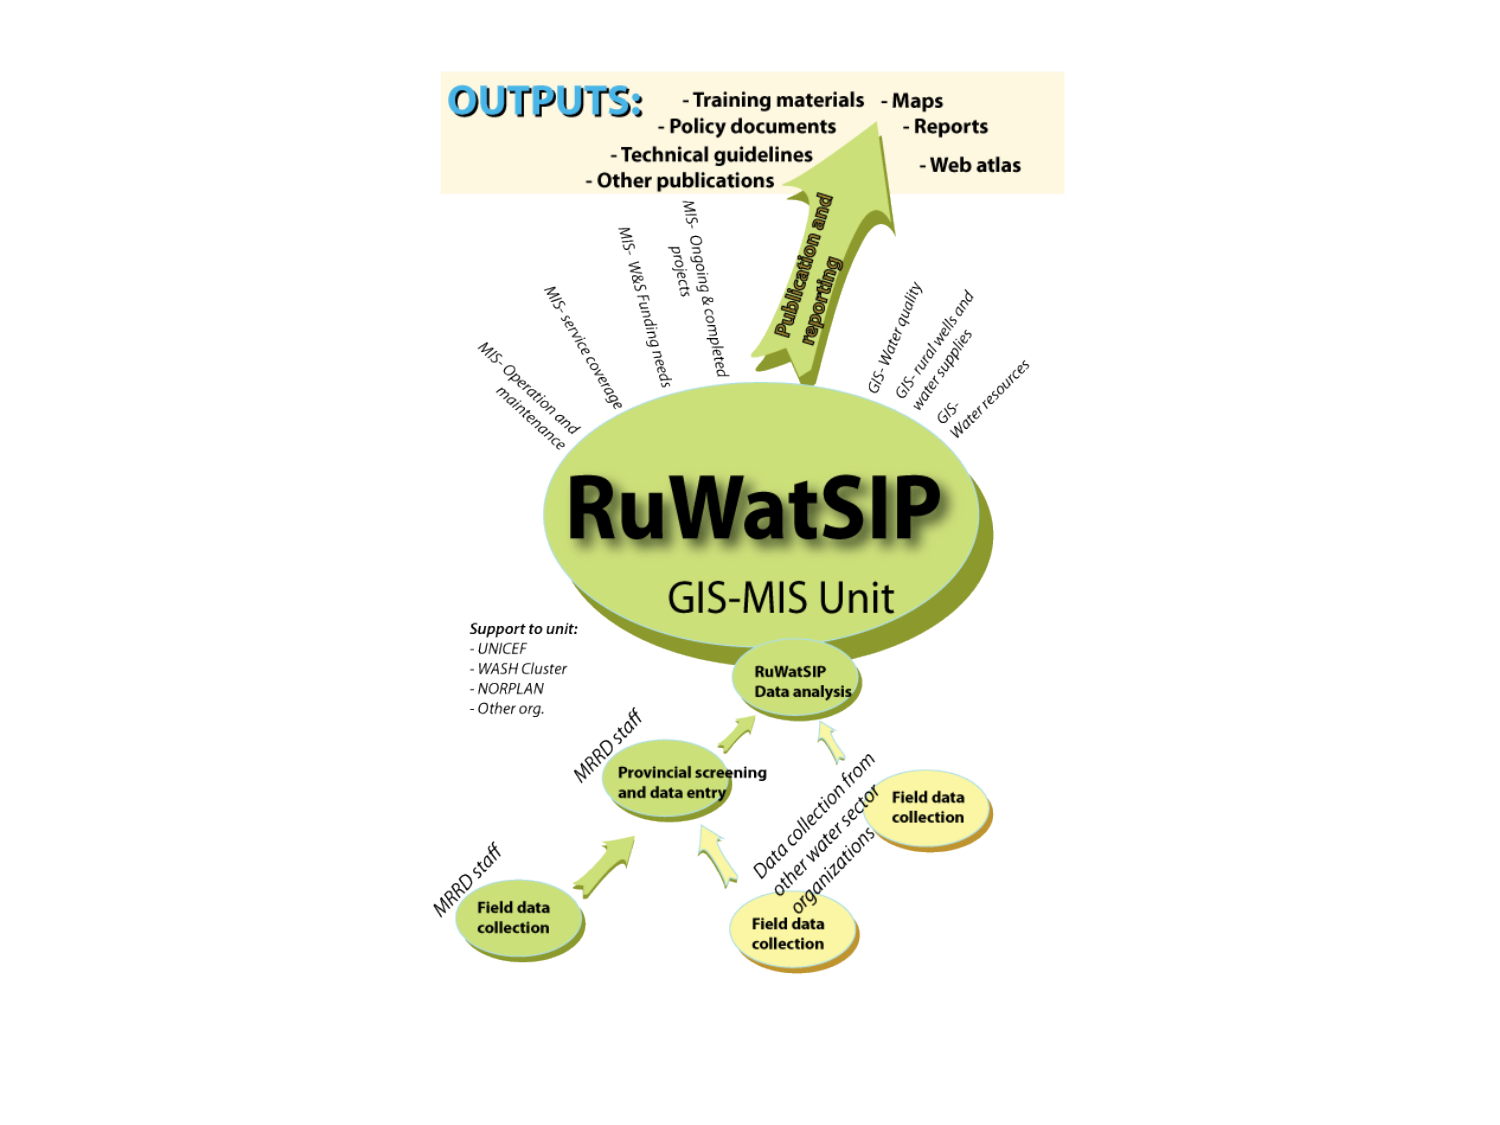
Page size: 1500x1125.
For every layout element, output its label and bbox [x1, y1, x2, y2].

list [0, 44, 1500, 1042]
